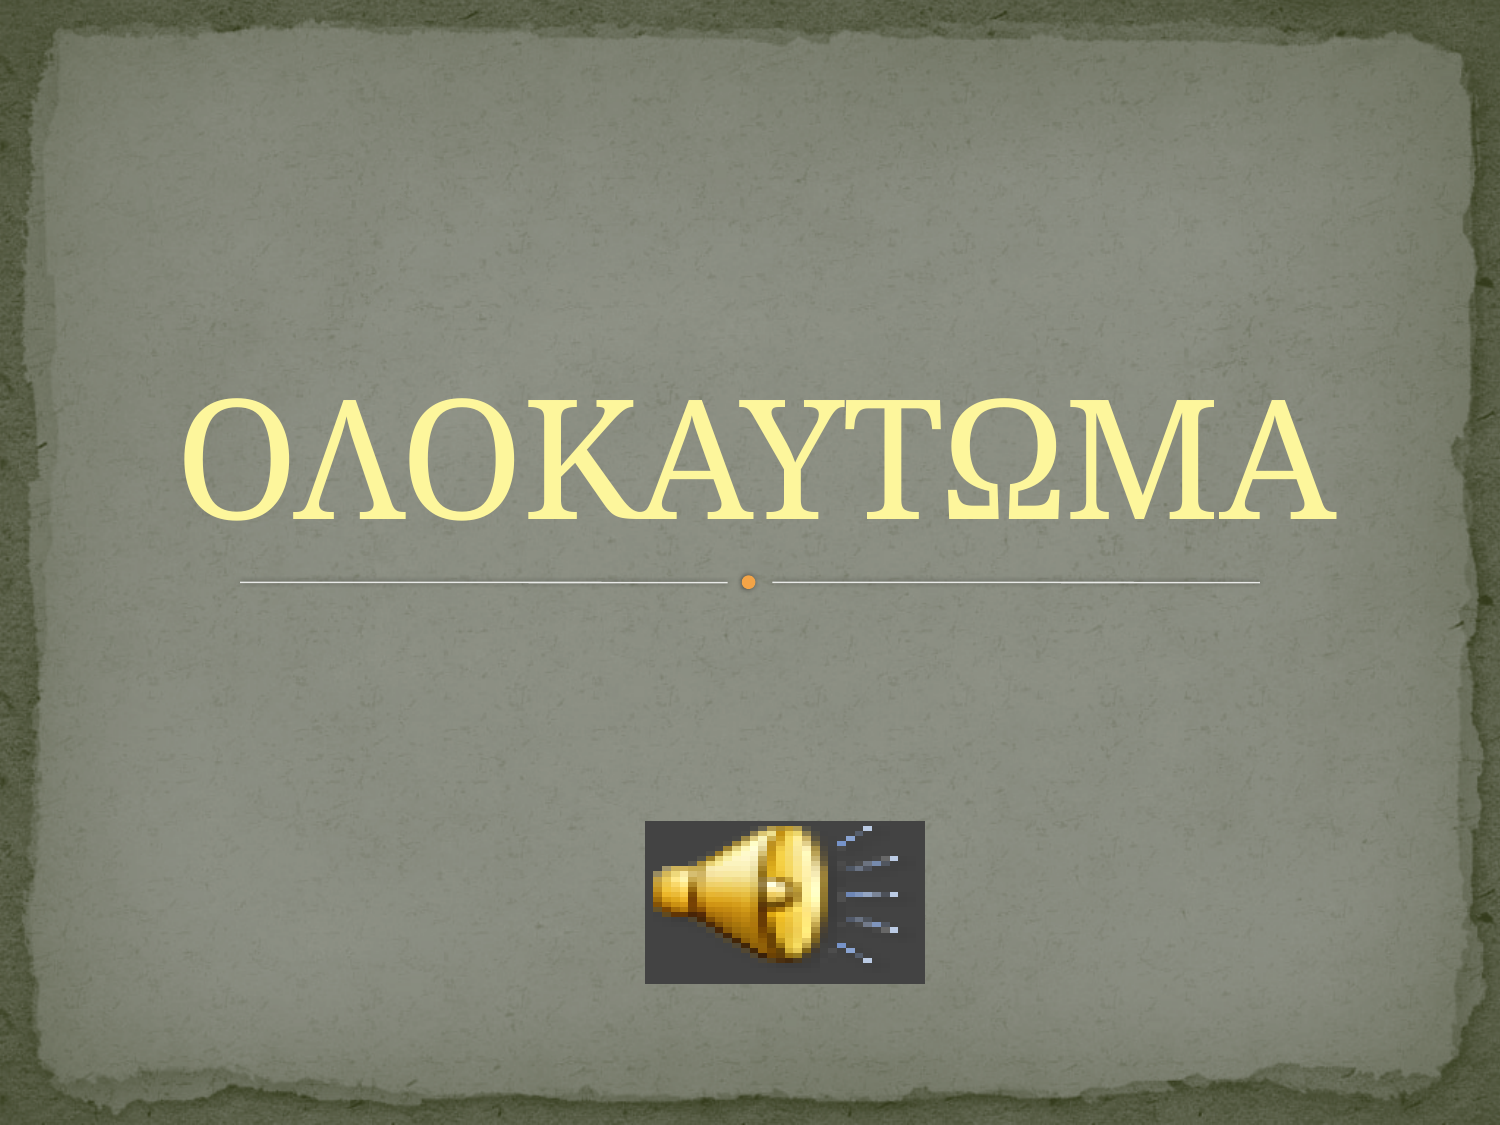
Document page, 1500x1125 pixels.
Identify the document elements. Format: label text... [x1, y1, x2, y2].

picture [645, 821, 925, 984]
title ΟΛΟΚΑΥΤΩΜΑ [74, 235, 1438, 561]
